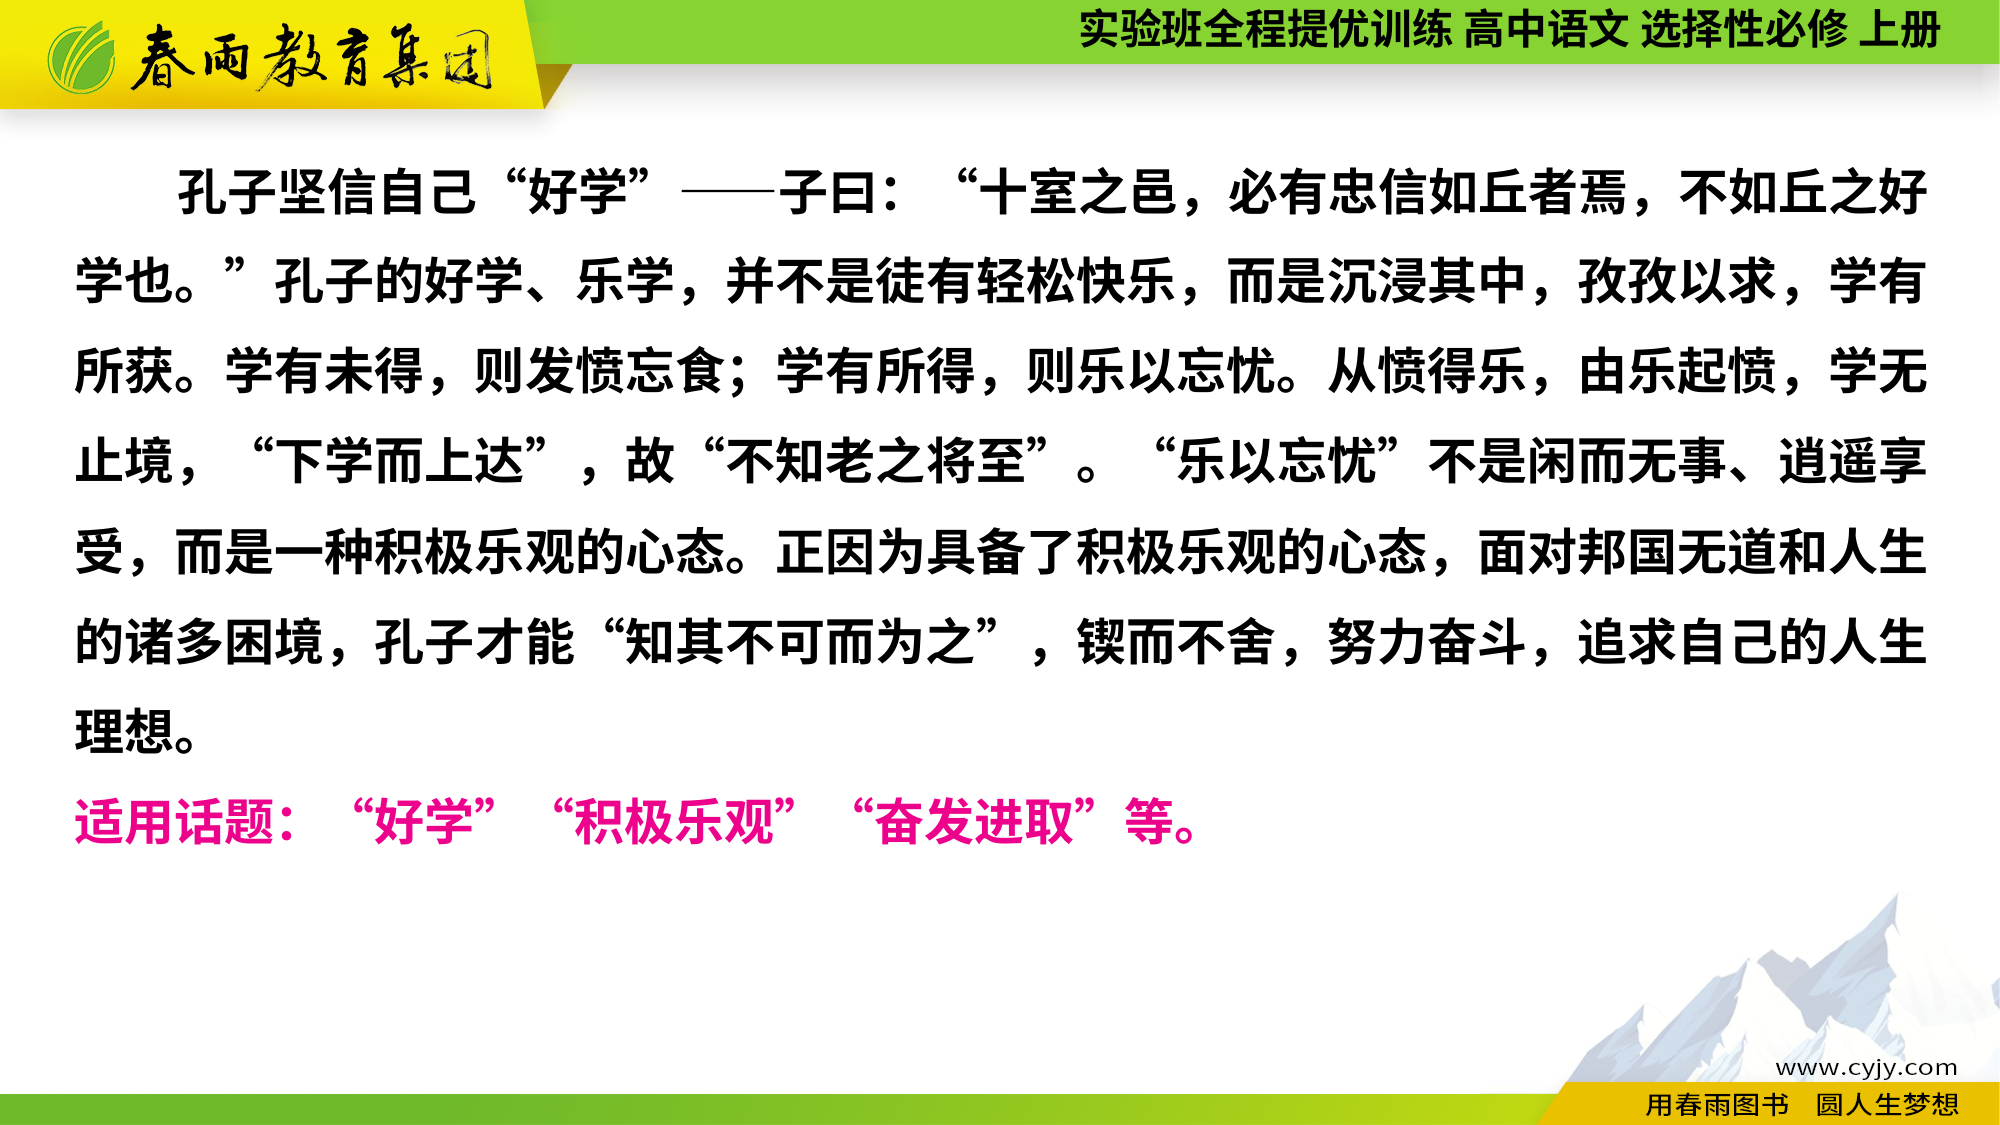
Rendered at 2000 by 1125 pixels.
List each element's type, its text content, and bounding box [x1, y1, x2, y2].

list 孔子坚信自己“好学”——子曰：“十室之邑，必有忠信如丘者焉，不如丘之好学也。”孔子的好学、乐学，并不是徒有轻松快乐，而是沉浸其中，孜孜以求，学有所获。学有未得，则发愤忘食；学有所得，则乐以忘忧。从愤得乐，由乐起愤，学无止境，“下学而上达”，故“不知老之将至”。“乐以忘忧”不是闲而无事、逍遥享受，而是一种积极乐观的心态。正因为具备了积极乐观的心态，面对邦国无道和人生的诸多困境，孔子才能“知其不可而为之”，锲而不舍，努力奋斗，追求自己的人生理想。 适用话题：“好学”“积极乐观”“奋发进取”等。 [59, 122, 1944, 865]
picture [0, 0, 2000, 1125]
